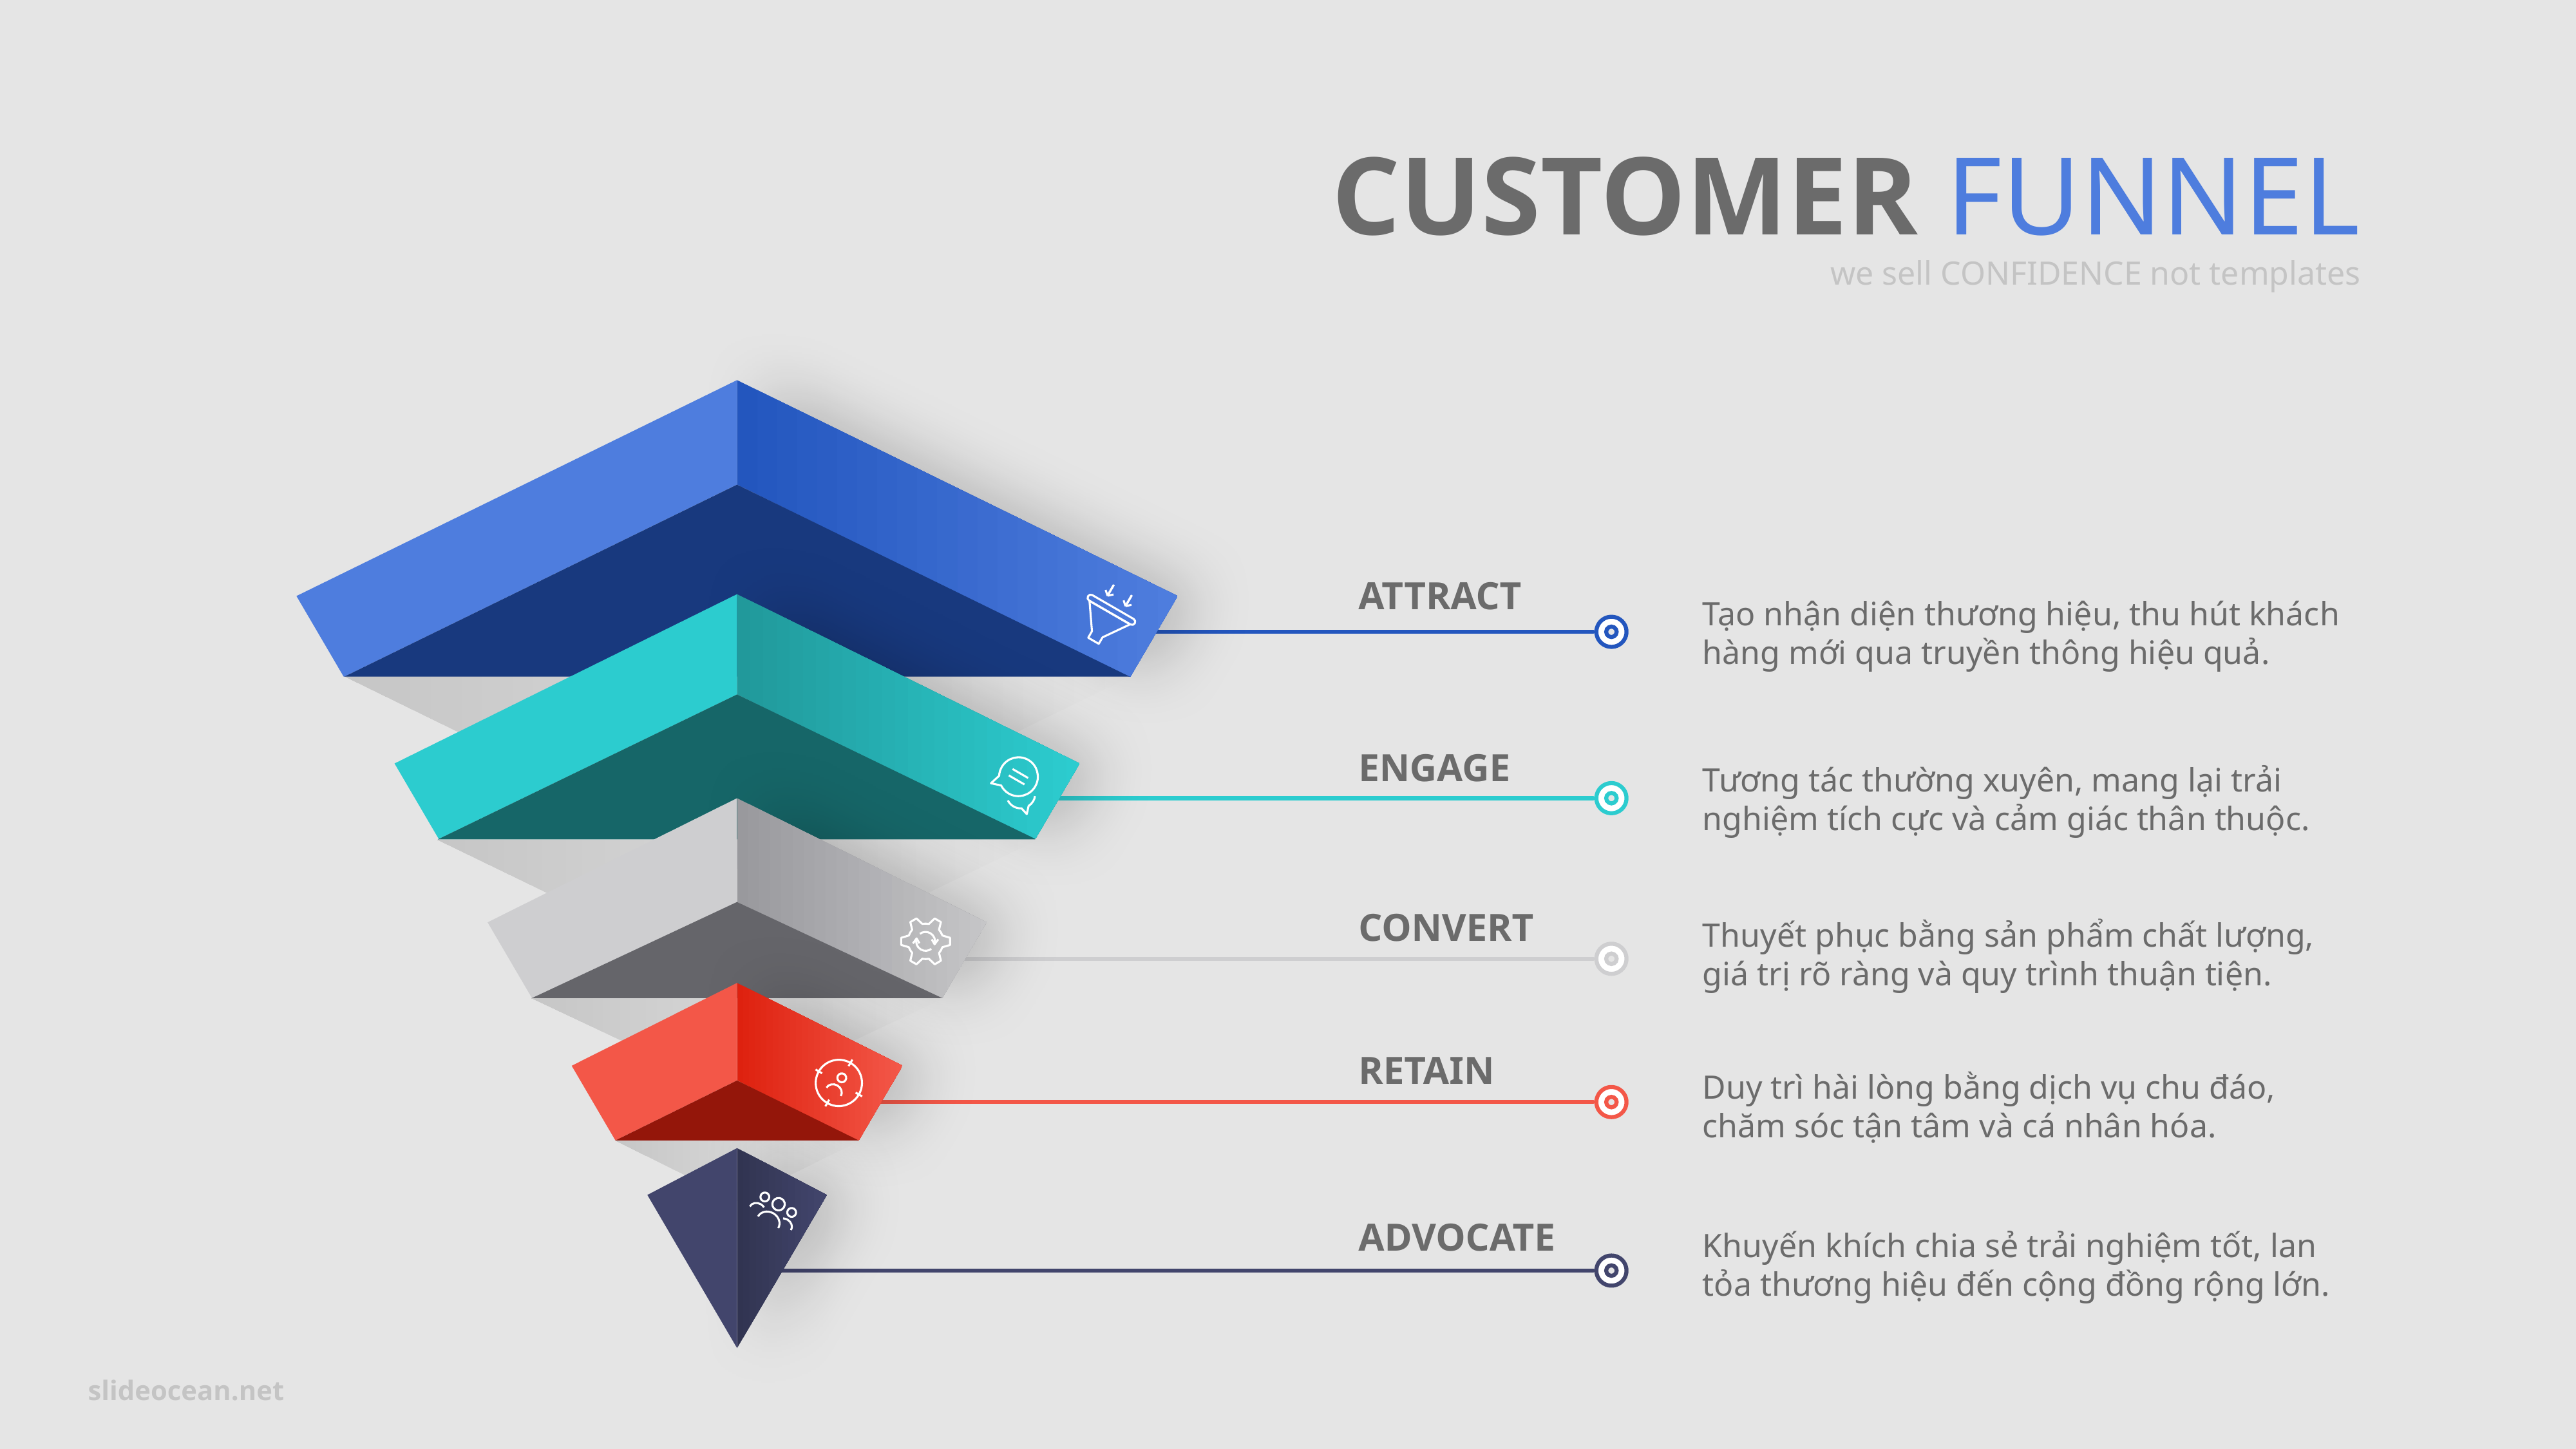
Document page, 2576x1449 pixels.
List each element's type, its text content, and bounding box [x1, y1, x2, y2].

text_box CUSTOMER FUNNEL [1322, 122, 2370, 261]
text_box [571, 983, 903, 1141]
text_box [827, 1255, 1627, 1286]
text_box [1130, 943, 1627, 974]
text_box we sell CONFIDENCE not templates [1821, 247, 2371, 296]
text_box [394, 594, 1080, 840]
text_box ADVOCATE [1349, 1208, 1596, 1255]
text_box Tạo nhận diện thương hiệu, thu hút khách hàng mới qua truyền thông hiệu quả. [1693, 588, 2356, 676]
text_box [1130, 782, 1627, 813]
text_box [1130, 1086, 1627, 1117]
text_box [296, 380, 1178, 677]
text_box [647, 1148, 827, 1349]
text_box RETAIN [1349, 1041, 1596, 1086]
text_box Tương tác thường xuyên, mang lại trải nghiệm tích cực và cảm giác thân thuộc. [1693, 755, 2356, 842]
text_box slideocean.net [78, 1368, 294, 1411]
text_box Duy trì hài lòng bằng dịch vụ chu đáo, chăm sóc tận tâm và cá nhân hóa. [1693, 1062, 2353, 1149]
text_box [488, 798, 1037, 998]
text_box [1178, 616, 1627, 647]
text_box Khuyến khích chia sẻ trải nghiệm tốt, lan tỏa thương hiệu đến cộng đồng rộng lớn. [1693, 1220, 2353, 1307]
text_box Thuyết phục bằng sản phẩm chất lượng, giá trị rõ ràng và quy trình thuận tiện. [1693, 910, 2353, 997]
text_box ATTRACT [1349, 567, 1596, 616]
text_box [344, 677, 1130, 1201]
text_box ENGAGE [1349, 739, 1596, 782]
text_box CONVERT [1349, 898, 1596, 943]
